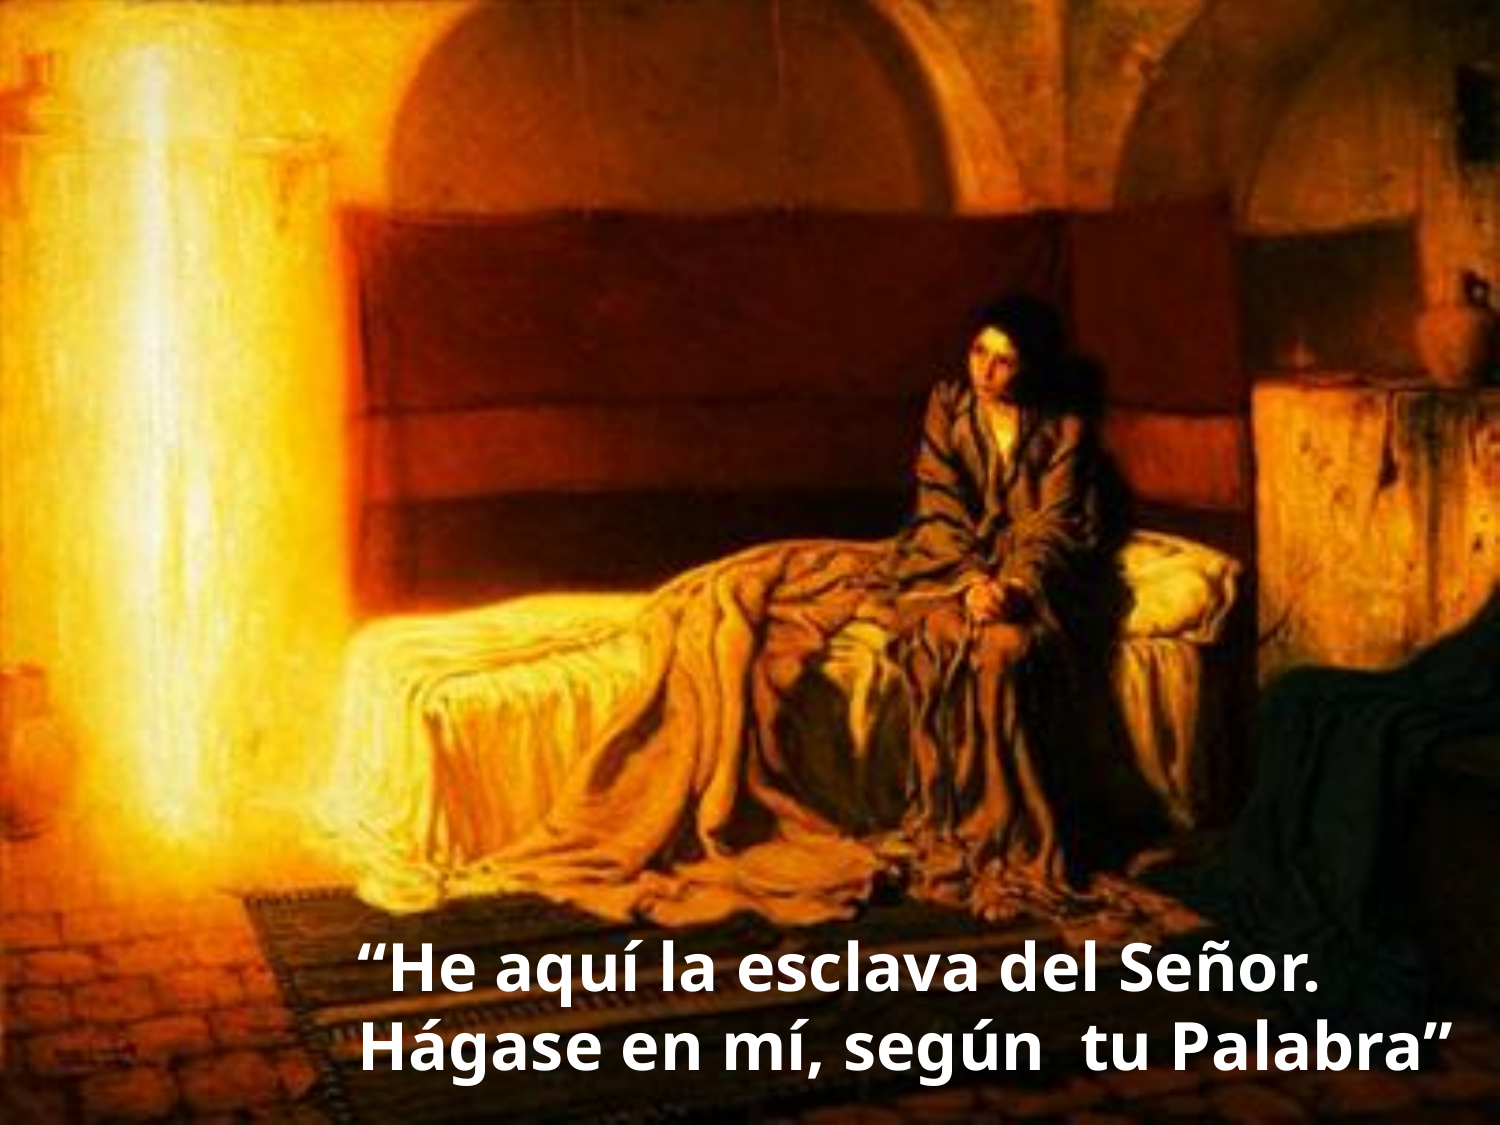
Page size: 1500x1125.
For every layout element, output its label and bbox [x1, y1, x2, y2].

list [0, 0, 1500, 1125]
